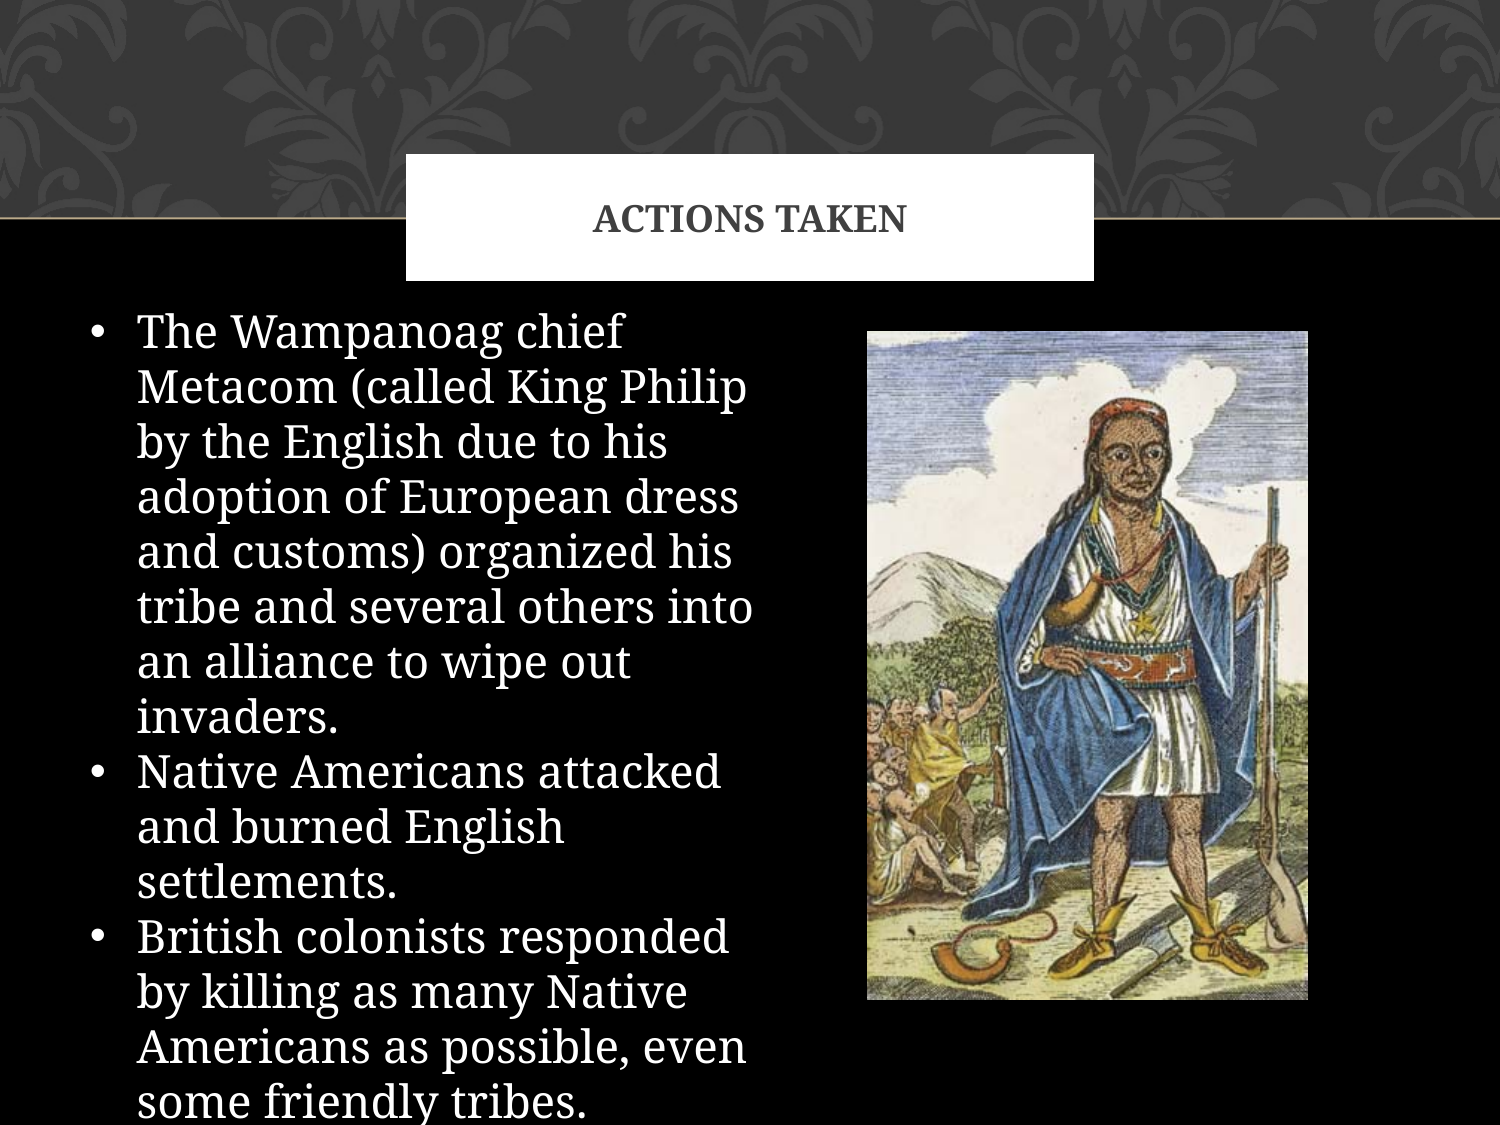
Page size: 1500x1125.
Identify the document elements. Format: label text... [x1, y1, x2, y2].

title Actions Taken [406, 154, 1094, 281]
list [74, 331, 1426, 1001]
text_box The Wampanoag chief Metacom (called King Philip by the English due to his adoption of European dress and customs) organized his tribe and several others into an alliance to wipe out invaders. Native Americans attacked and burned English settlements. British colonists responded by killing as many Native Americans as possible, even some friendly tribes. The combat was the fiercest in New England history. [74, 1012, 801, 1125]
text_box The Wampanoag chief Metacom (called King Philip by the English due to his adoption of European dress and customs) organized his tribe and several others into an alliance to wipe out invaders. Native Americans attacked and burned English settlements. British colonists responded by killing as many Native Americans as possible, even some friendly tribes. The combat was the fiercest in New England history. [74, 295, 801, 331]
